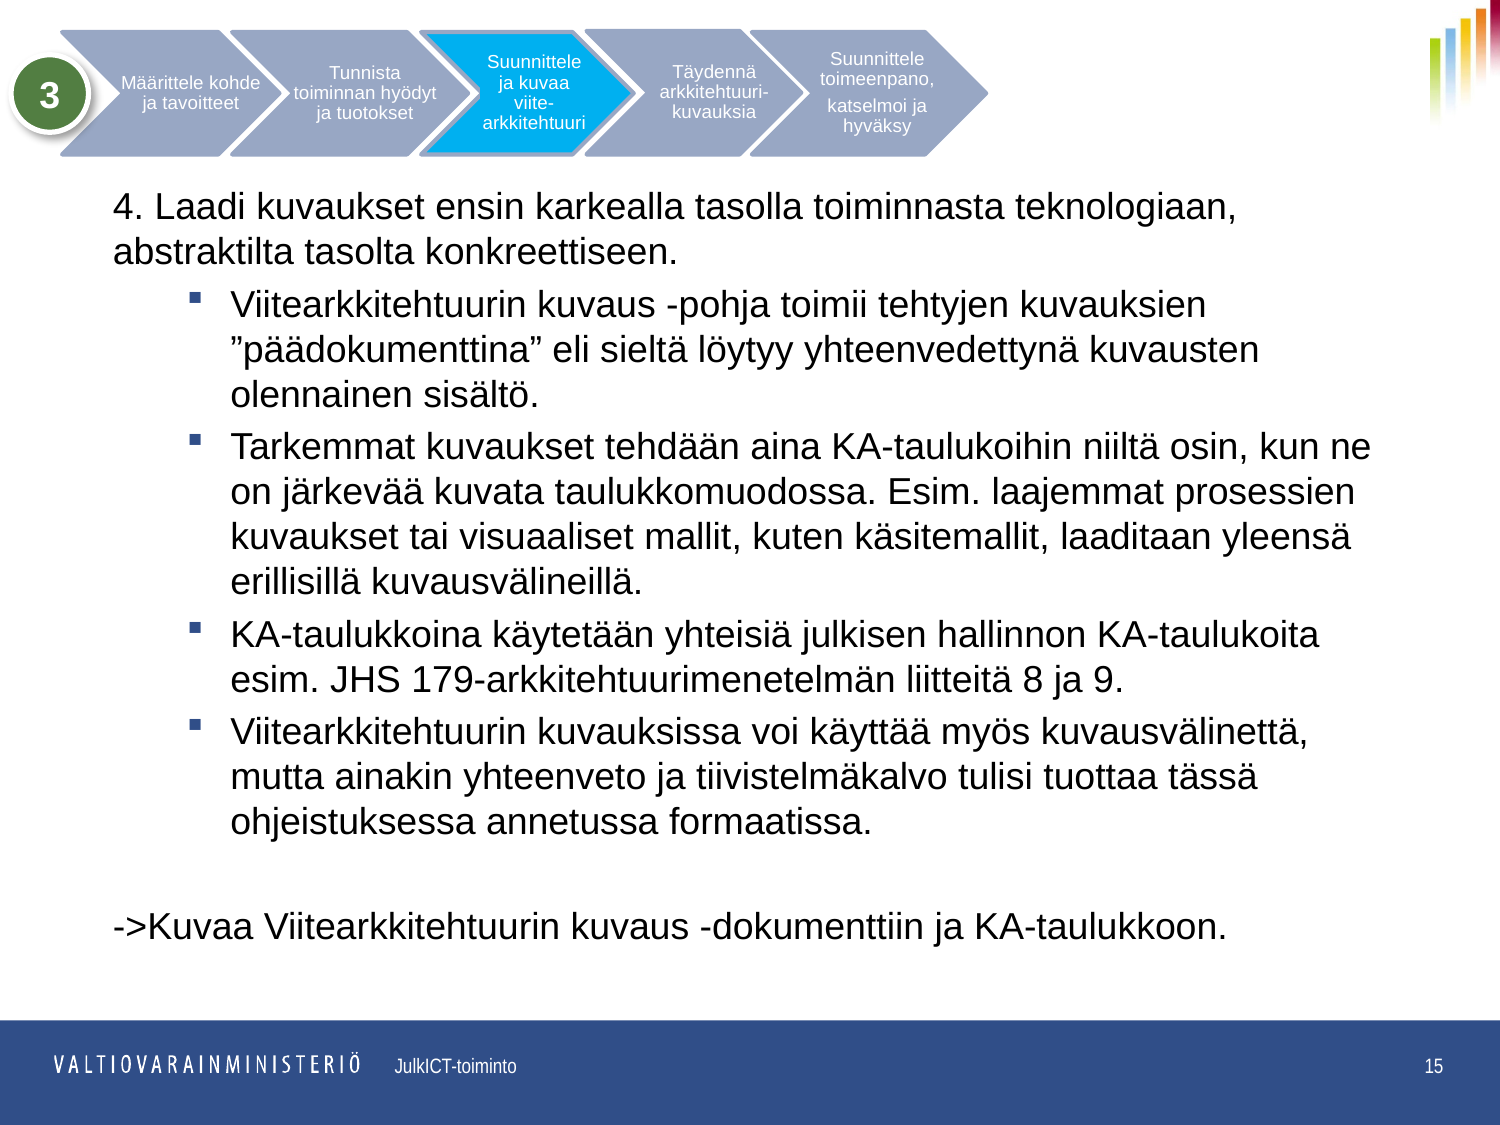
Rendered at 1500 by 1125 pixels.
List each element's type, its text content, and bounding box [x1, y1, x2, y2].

picture [1430, 0, 1500, 143]
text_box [807, 0, 931, 211]
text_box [631, 0, 756, 201]
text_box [109, 0, 233, 203]
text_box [288, 0, 412, 212]
text_box 3 [10, 54, 89, 133]
list 4. Laadi kuvaukset ensin karkealla tasolla toiminnasta teknologiaan, abstraktilta tasolta konkreettiseen. Viitearkkitehtuurin kuvaus -pohja toimii tehtyjen kuvauksien ”päädokumenttina” eli sieltä löytyy yhteenvedettynä kuvausten olennainen sisältö. Tarkemmat kuvaukset tehdään aina KA-taulukoihin niiltä osin, kun ne on järkevää kuvata taulukkomuodossa. Esim. laajemmat prosessien kuvaukset tai visuaaliset mallit, kuten käsitemallit, laaditaan yleensä erillisillä kuvausvälineillä. KA-taulukkoina käytetään yhteisiä julkisen hallinnon KA-taulukoita esim. JHS 179-arkkitehtuurimenetelmän liitteitä 8 ja 9. Viitearkkitehtuurin kuvauksissa voi käyttää myös kuvausvälinettä, mutta ainakin yhteenveto ja tiivistelmäkalvo tulisi tuottaa tässä ohjeistuksessa annetussa formaatissa. ->Kuvaa Viitearkkitehtuurin kuvaus -dokumenttiin ja KA-taulukkoon. [97, 174, 1403, 1024]
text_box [465, 0, 589, 200]
slide_number 15 [1379, 1045, 1459, 1081]
